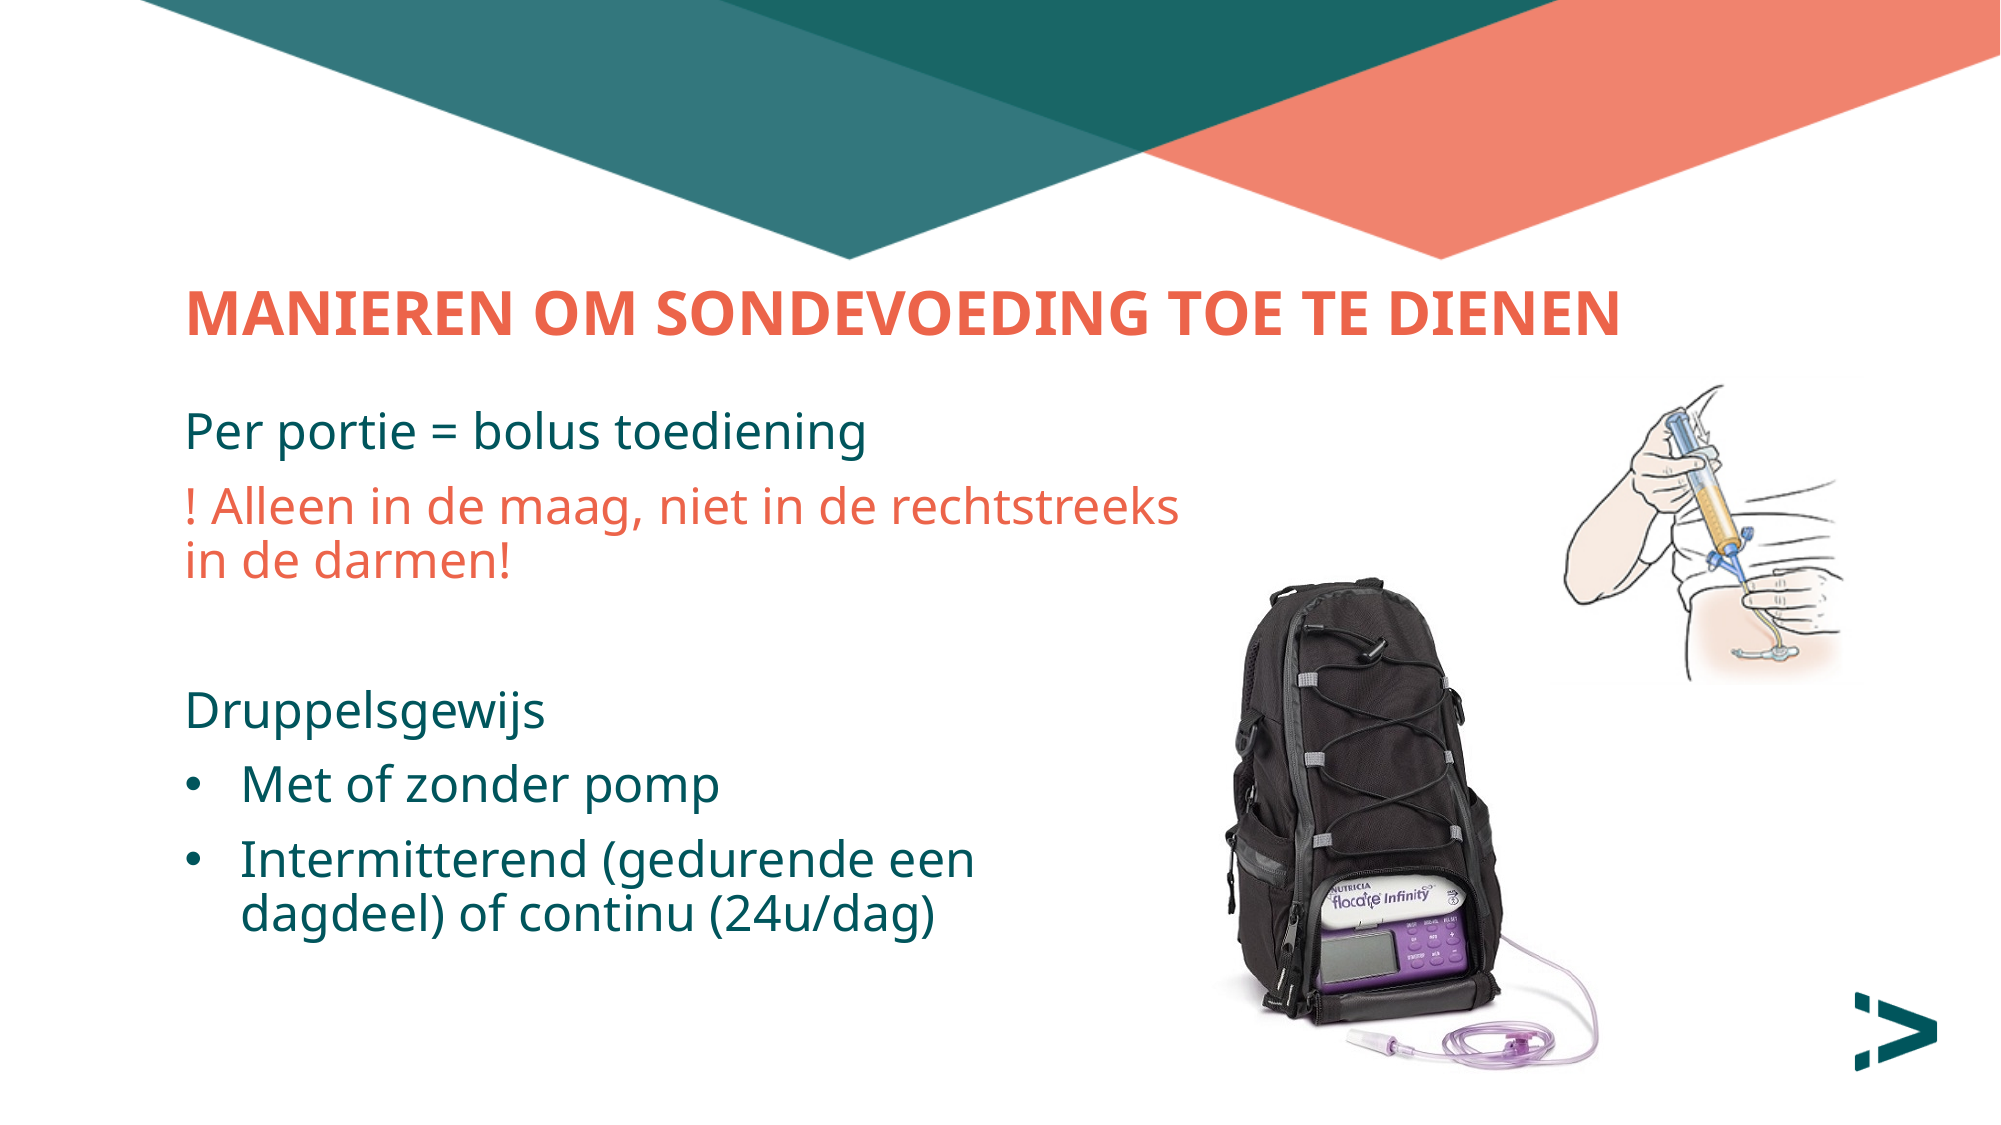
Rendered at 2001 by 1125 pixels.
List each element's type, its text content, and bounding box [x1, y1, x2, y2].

subtitle Per portie = bolus toediening ! Alleen in de maag, niet in de rechtstreeks in de darmen! Druppelsgewijs Met of zonder pomp Intermitterend (gedurende een dagdeel) of continu (24u/dag) [169, 398, 1207, 971]
picture [0, 0, 2001, 1123]
title Manieren om sondevoeding toe te dienen [169, 246, 1693, 386]
